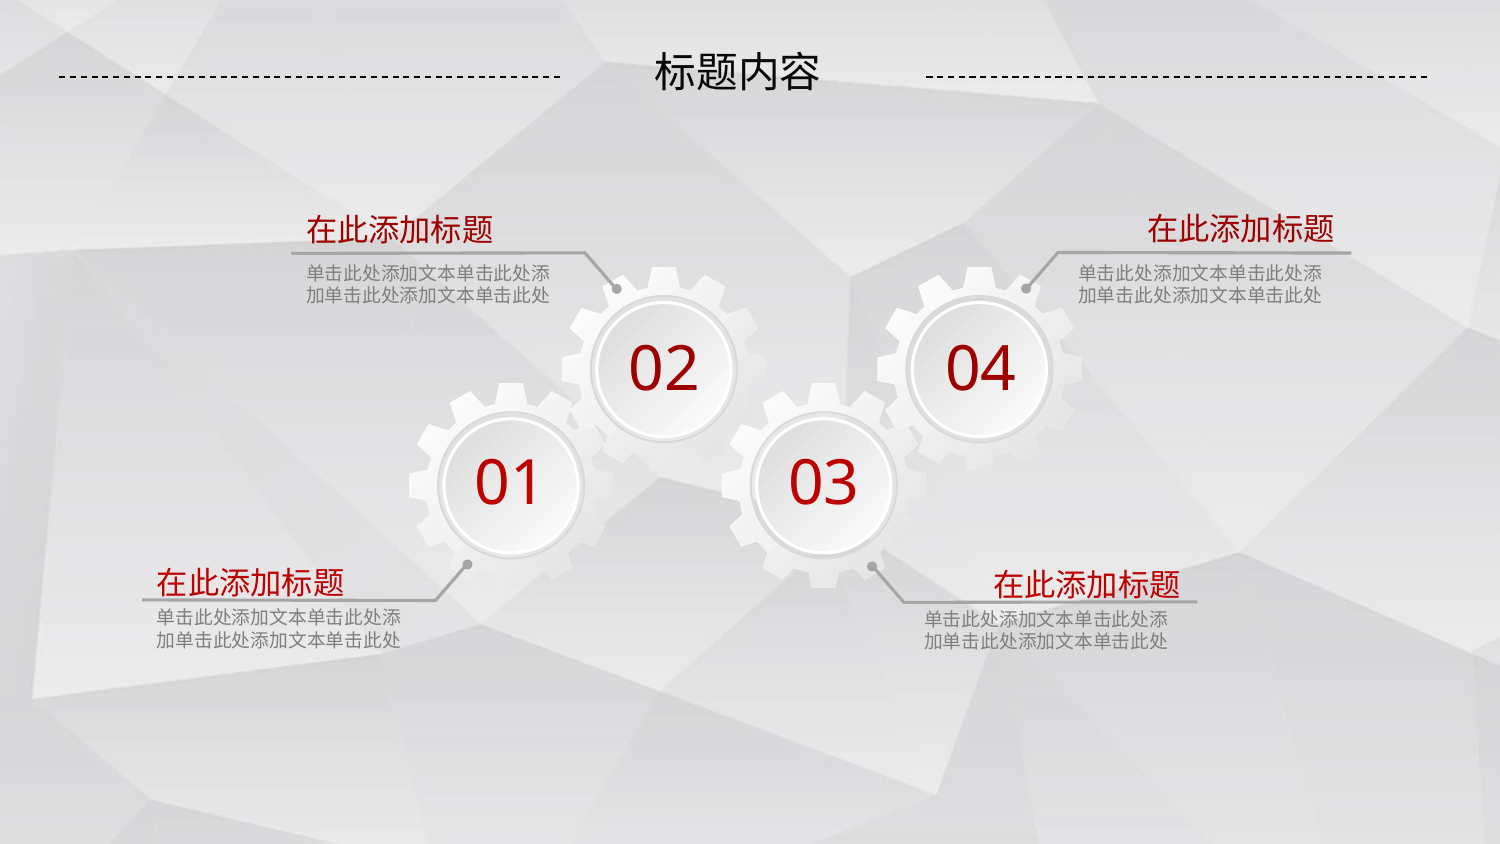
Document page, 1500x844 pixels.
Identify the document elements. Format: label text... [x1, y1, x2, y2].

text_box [721, 383, 926, 588]
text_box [291, 202, 622, 315]
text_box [409, 383, 613, 588]
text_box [142, 555, 473, 659]
picture [0, 0, 1500, 844]
text_box 标题内容 [608, 38, 868, 104]
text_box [867, 557, 1198, 661]
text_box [561, 267, 766, 471]
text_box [1021, 202, 1352, 315]
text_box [877, 267, 1082, 471]
